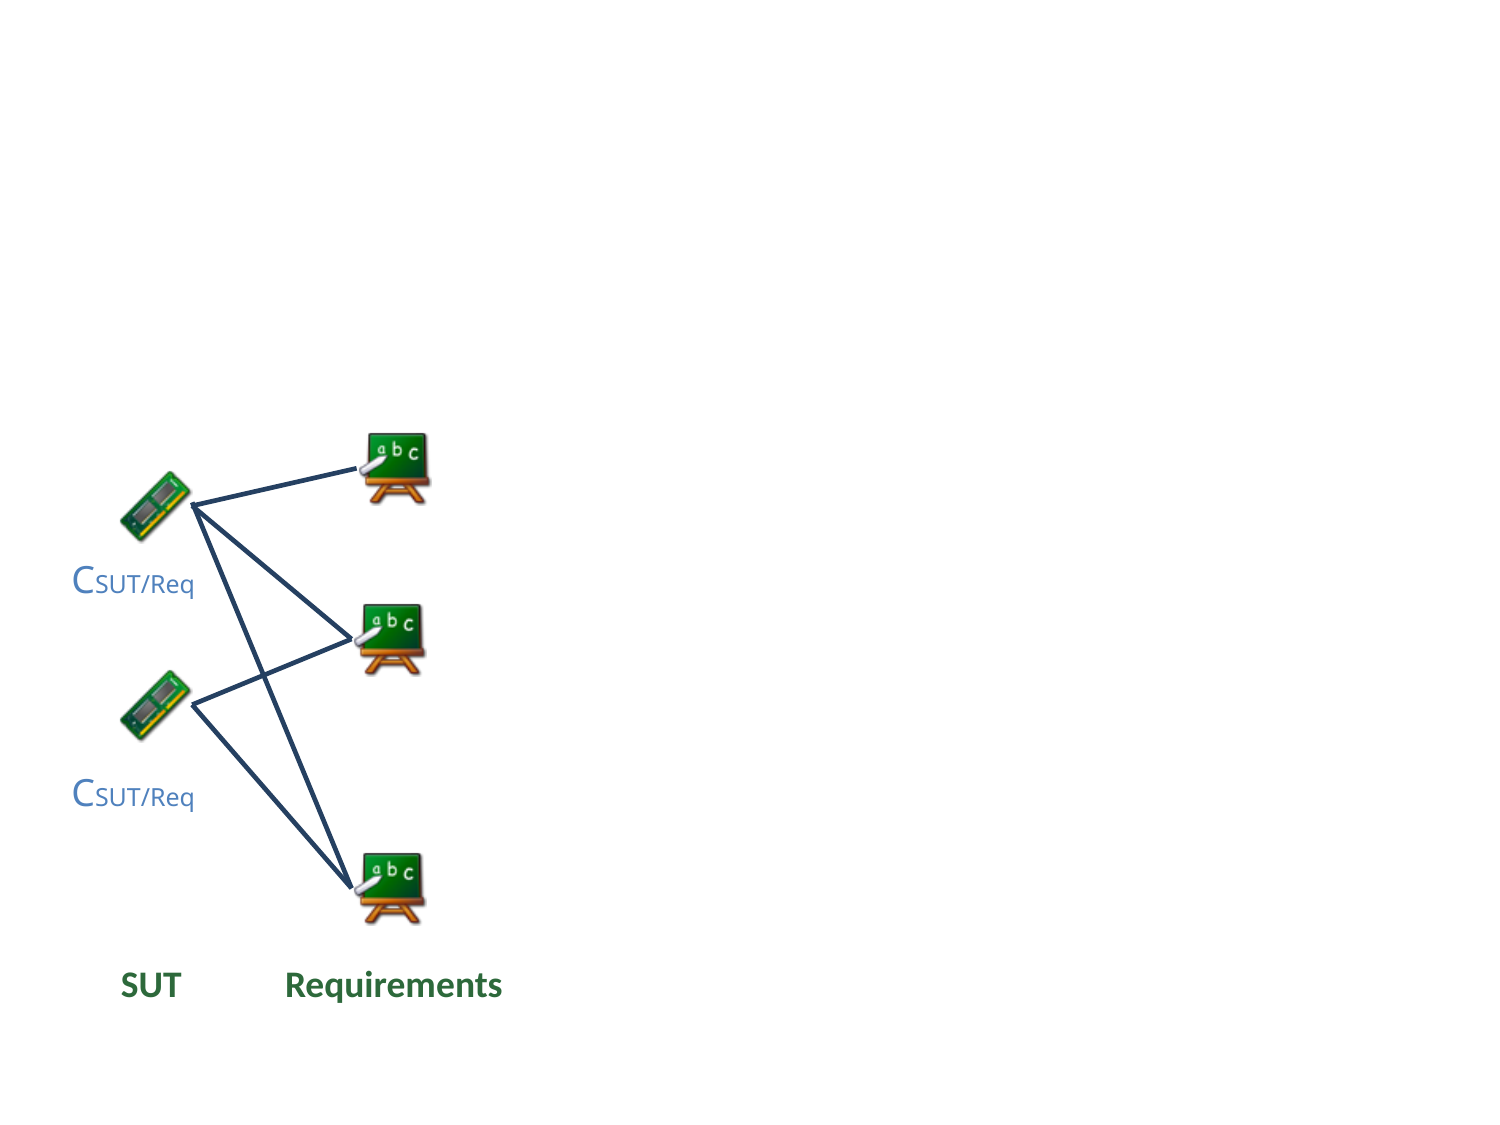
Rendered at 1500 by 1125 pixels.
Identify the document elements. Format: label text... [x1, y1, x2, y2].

picture [351, 850, 427, 926]
text_box CSUT/Req [56, 761, 185, 822]
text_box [191, 704, 352, 889]
picture [356, 430, 432, 507]
picture [116, 468, 191, 544]
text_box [191, 502, 352, 638]
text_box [191, 638, 352, 704]
text_box SUT [106, 952, 197, 1012]
text_box CSUT/Req [56, 549, 185, 609]
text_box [191, 468, 357, 507]
picture [116, 666, 191, 743]
text_box Requirements [270, 952, 518, 1012]
picture [352, 601, 427, 677]
